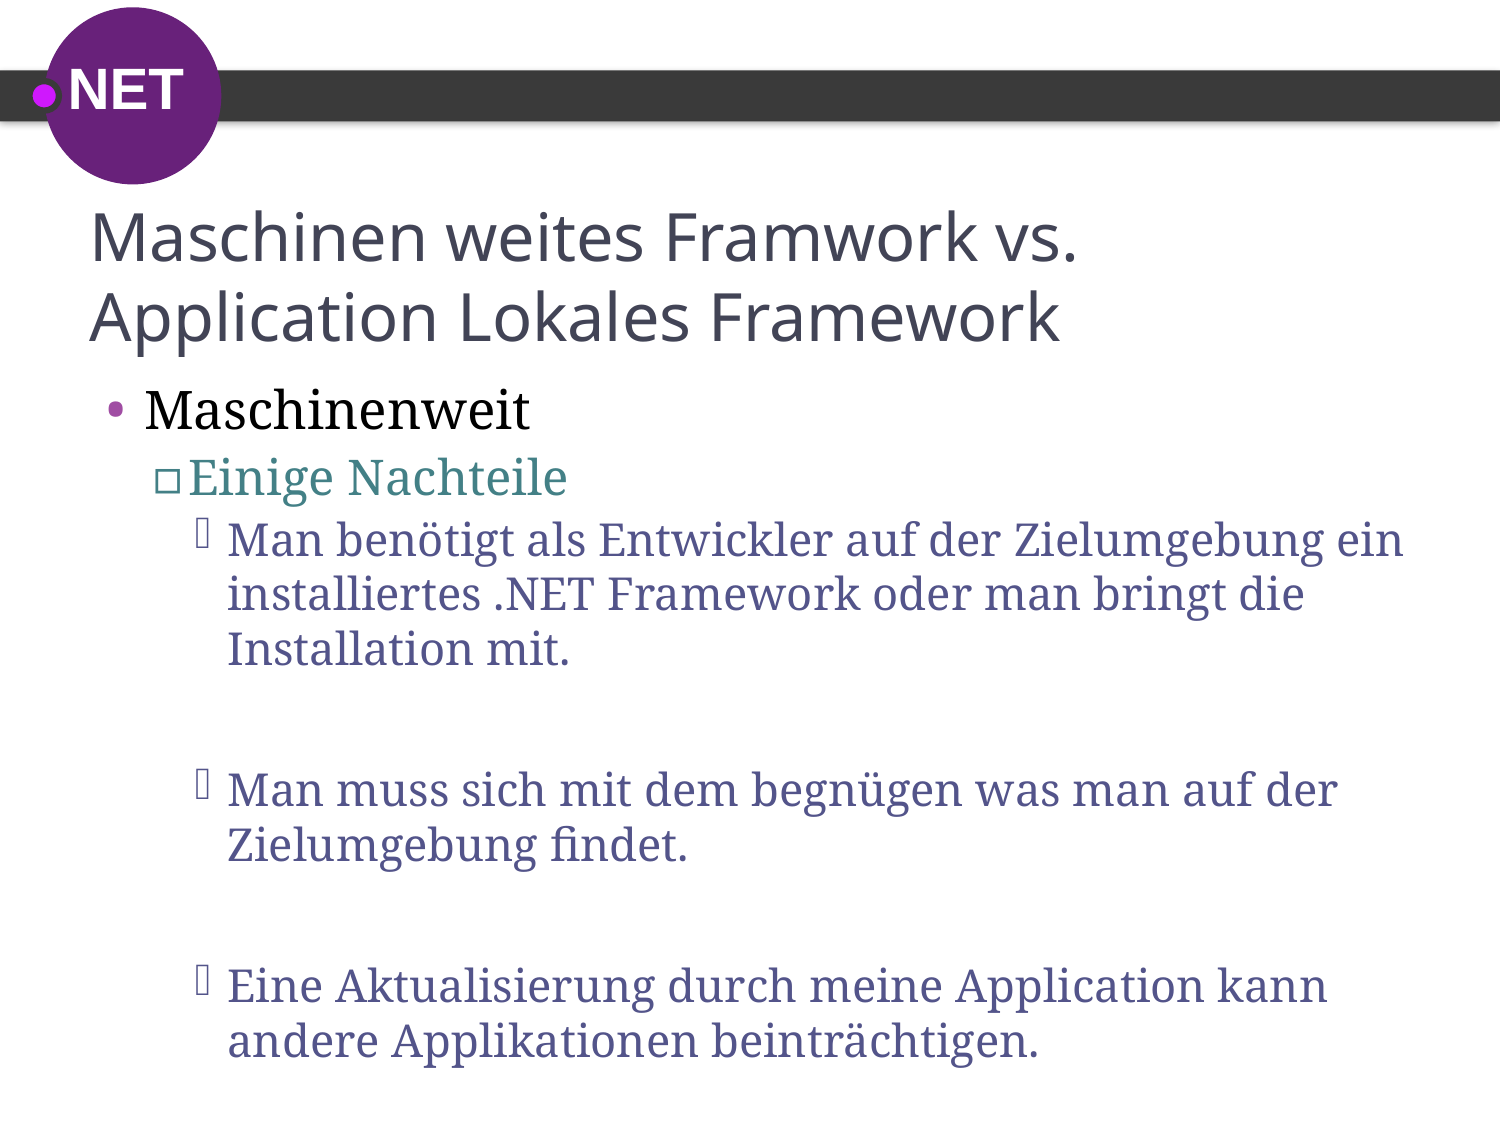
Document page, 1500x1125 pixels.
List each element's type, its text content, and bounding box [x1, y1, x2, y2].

title Maschinen weites Framwork vs. Application Lokales Framework [75, 187, 1425, 363]
list Maschinenweit Einige Nachteile Man benötigt als Entwickler auf der Zielumgebung ein installiertes .NET Framework oder man bringt die Installation mit. Man muss sich mit dem begnügen was man auf der Zielumgebung findet. Eine Aktualisierung durch meine Application kann andere Applikationen beinträchtigen. [75, 368, 1425, 1079]
